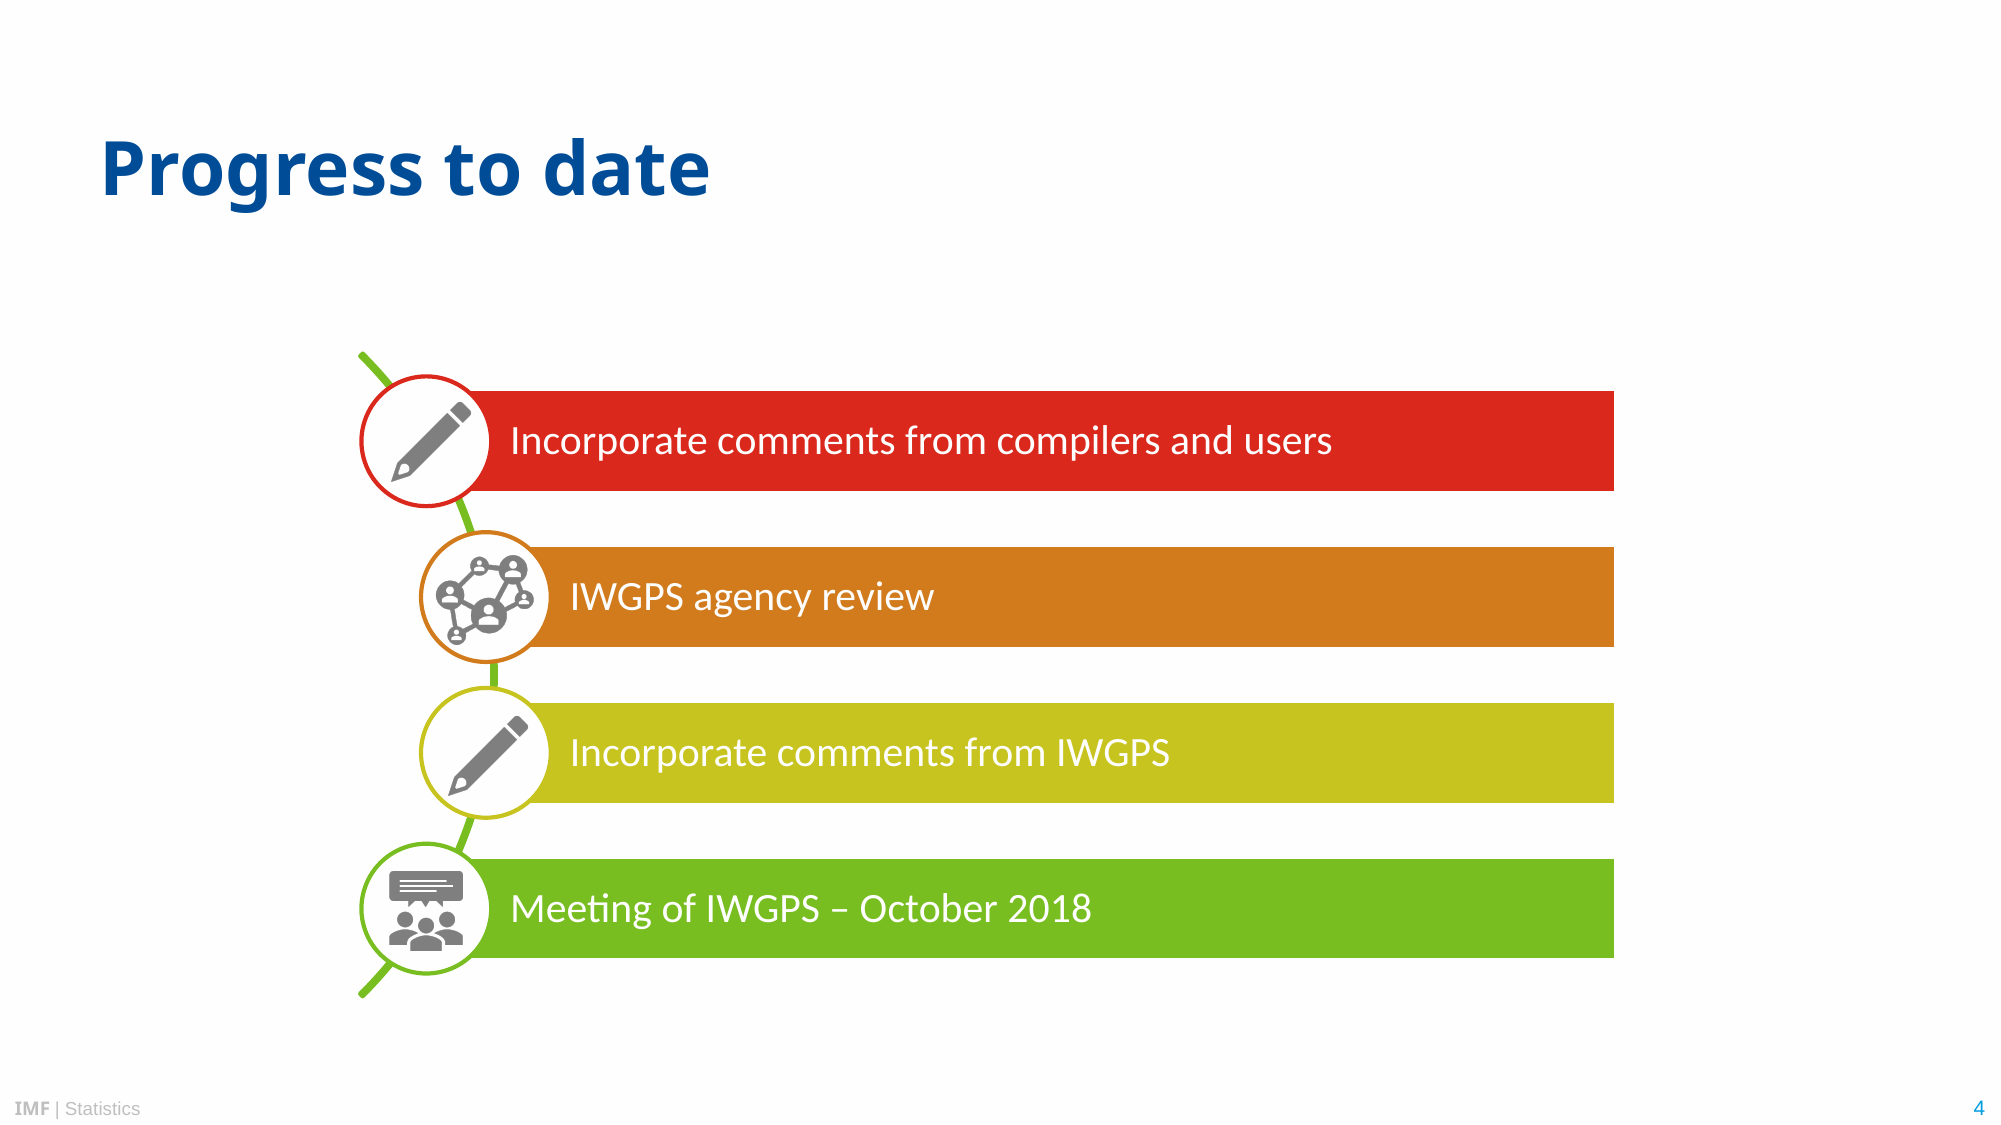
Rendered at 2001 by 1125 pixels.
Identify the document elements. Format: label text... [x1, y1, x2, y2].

picture [429, 545, 540, 656]
title Progress to date [99, 79, 1900, 263]
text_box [349, 337, 1626, 1013]
picture [383, 393, 479, 490]
picture [440, 708, 537, 804]
picture [377, 863, 474, 960]
